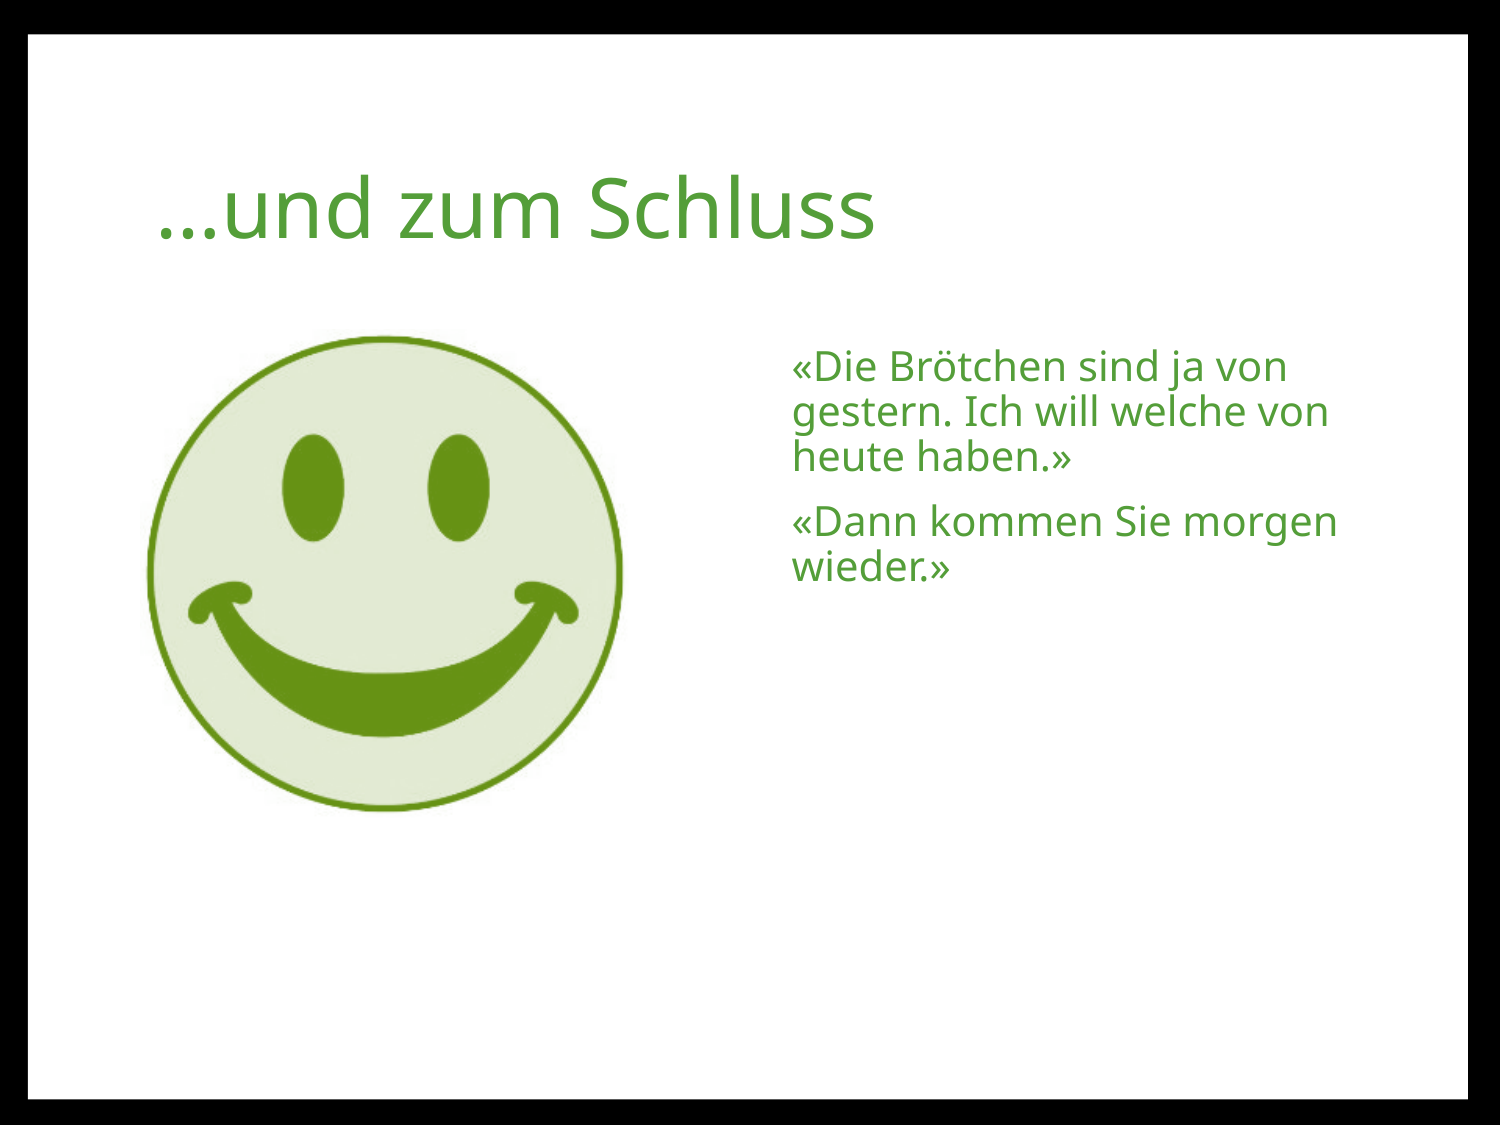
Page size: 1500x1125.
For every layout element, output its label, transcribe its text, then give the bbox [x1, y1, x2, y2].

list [140, 329, 629, 818]
title …und zum Schluss [140, 99, 1356, 323]
list «Die Brötchen sind ja von gestern. Ich will welche von heute haben.» «Dann kommen Sie morgen wieder.» [771, 337, 1357, 998]
